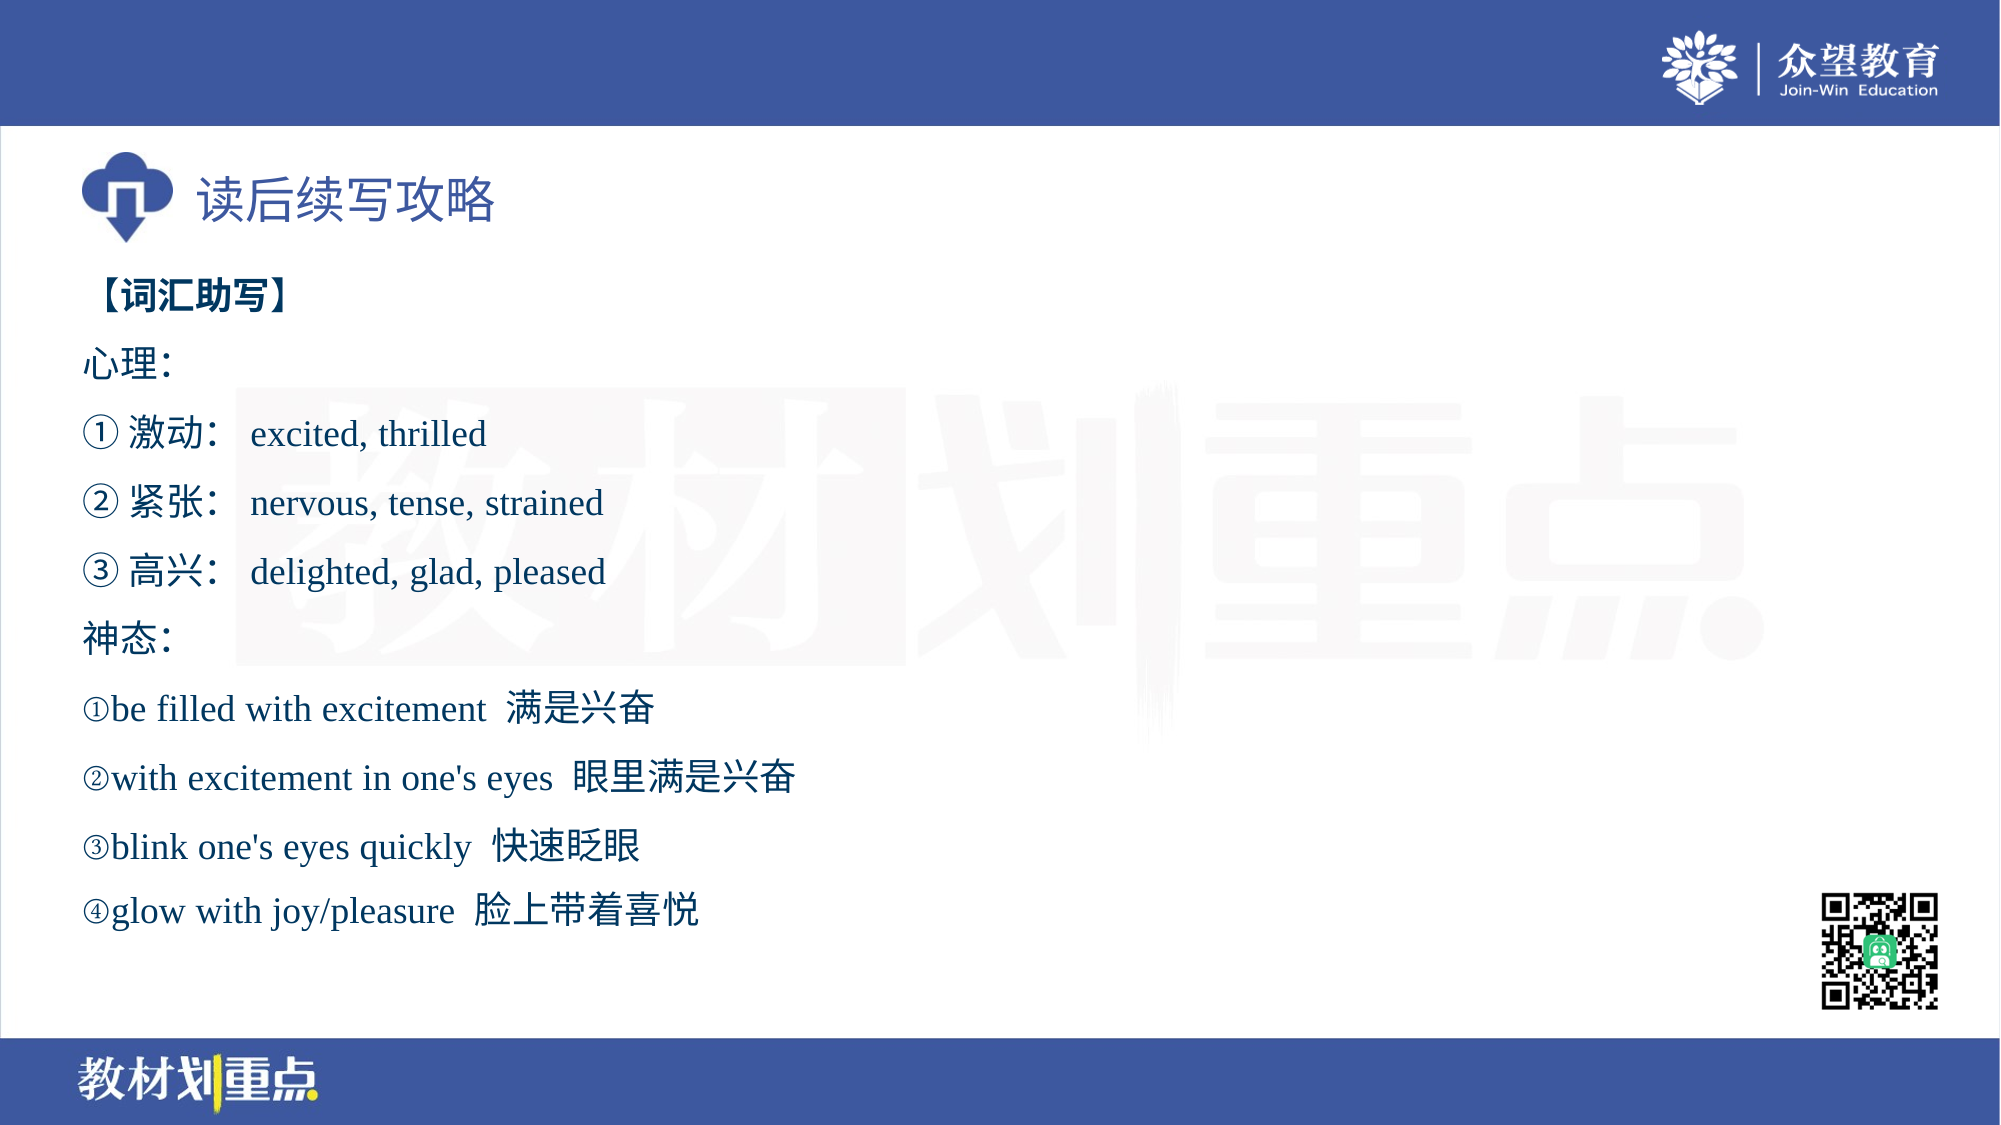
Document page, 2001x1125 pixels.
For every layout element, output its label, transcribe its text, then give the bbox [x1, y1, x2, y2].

text_box 【词汇助写】 心理： ①激动：excited, thrilled ②紧张：nervous, tense, strained ③高兴：delighted, glad, pleased 神态： ①be filled with excitement 满是兴奋 ②with excitement in one's eyes 眼里满是兴奋 ③blink one's eyes quickly 快速眨眼 ④glow with joy/pleasure 脸上带着喜悦 [82, 248, 1817, 925]
picture [0, 0, 2000, 1125]
